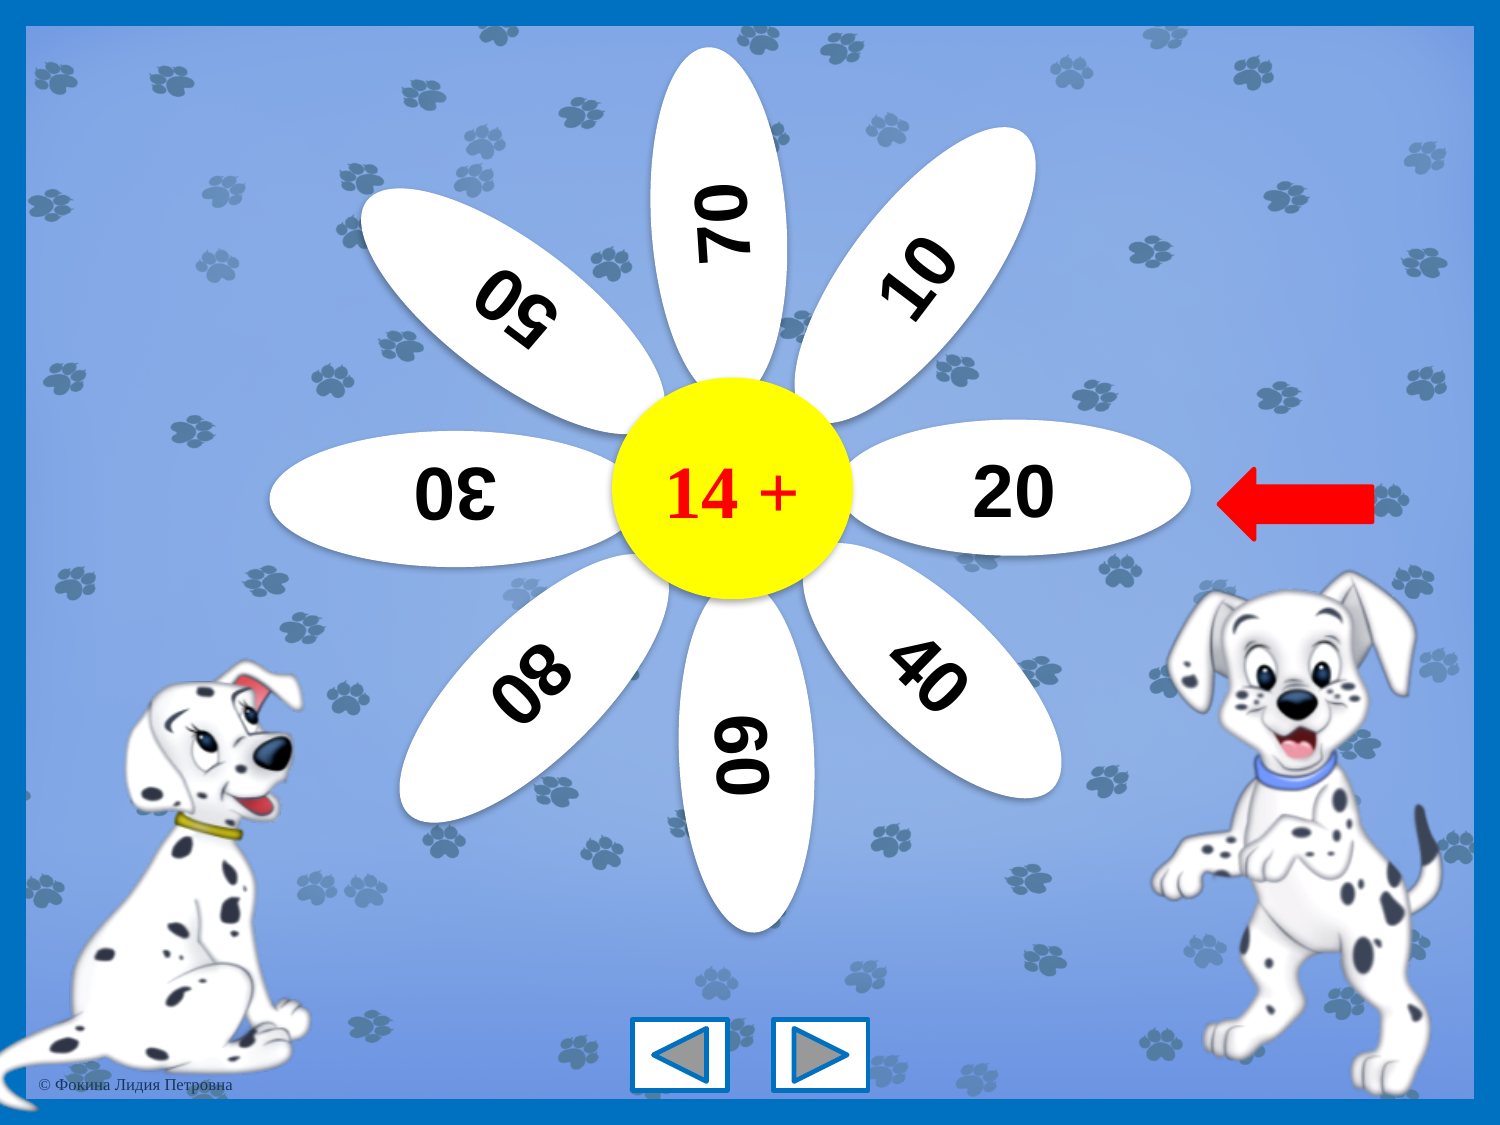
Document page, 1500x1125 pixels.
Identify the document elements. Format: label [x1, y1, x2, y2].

picture [0, 644, 320, 1125]
text_box [631, 1017, 729, 1092]
picture [1139, 562, 1465, 1104]
text_box [1216, 466, 1375, 542]
text_box [269, 46, 1192, 933]
text_box [771, 1017, 870, 1092]
